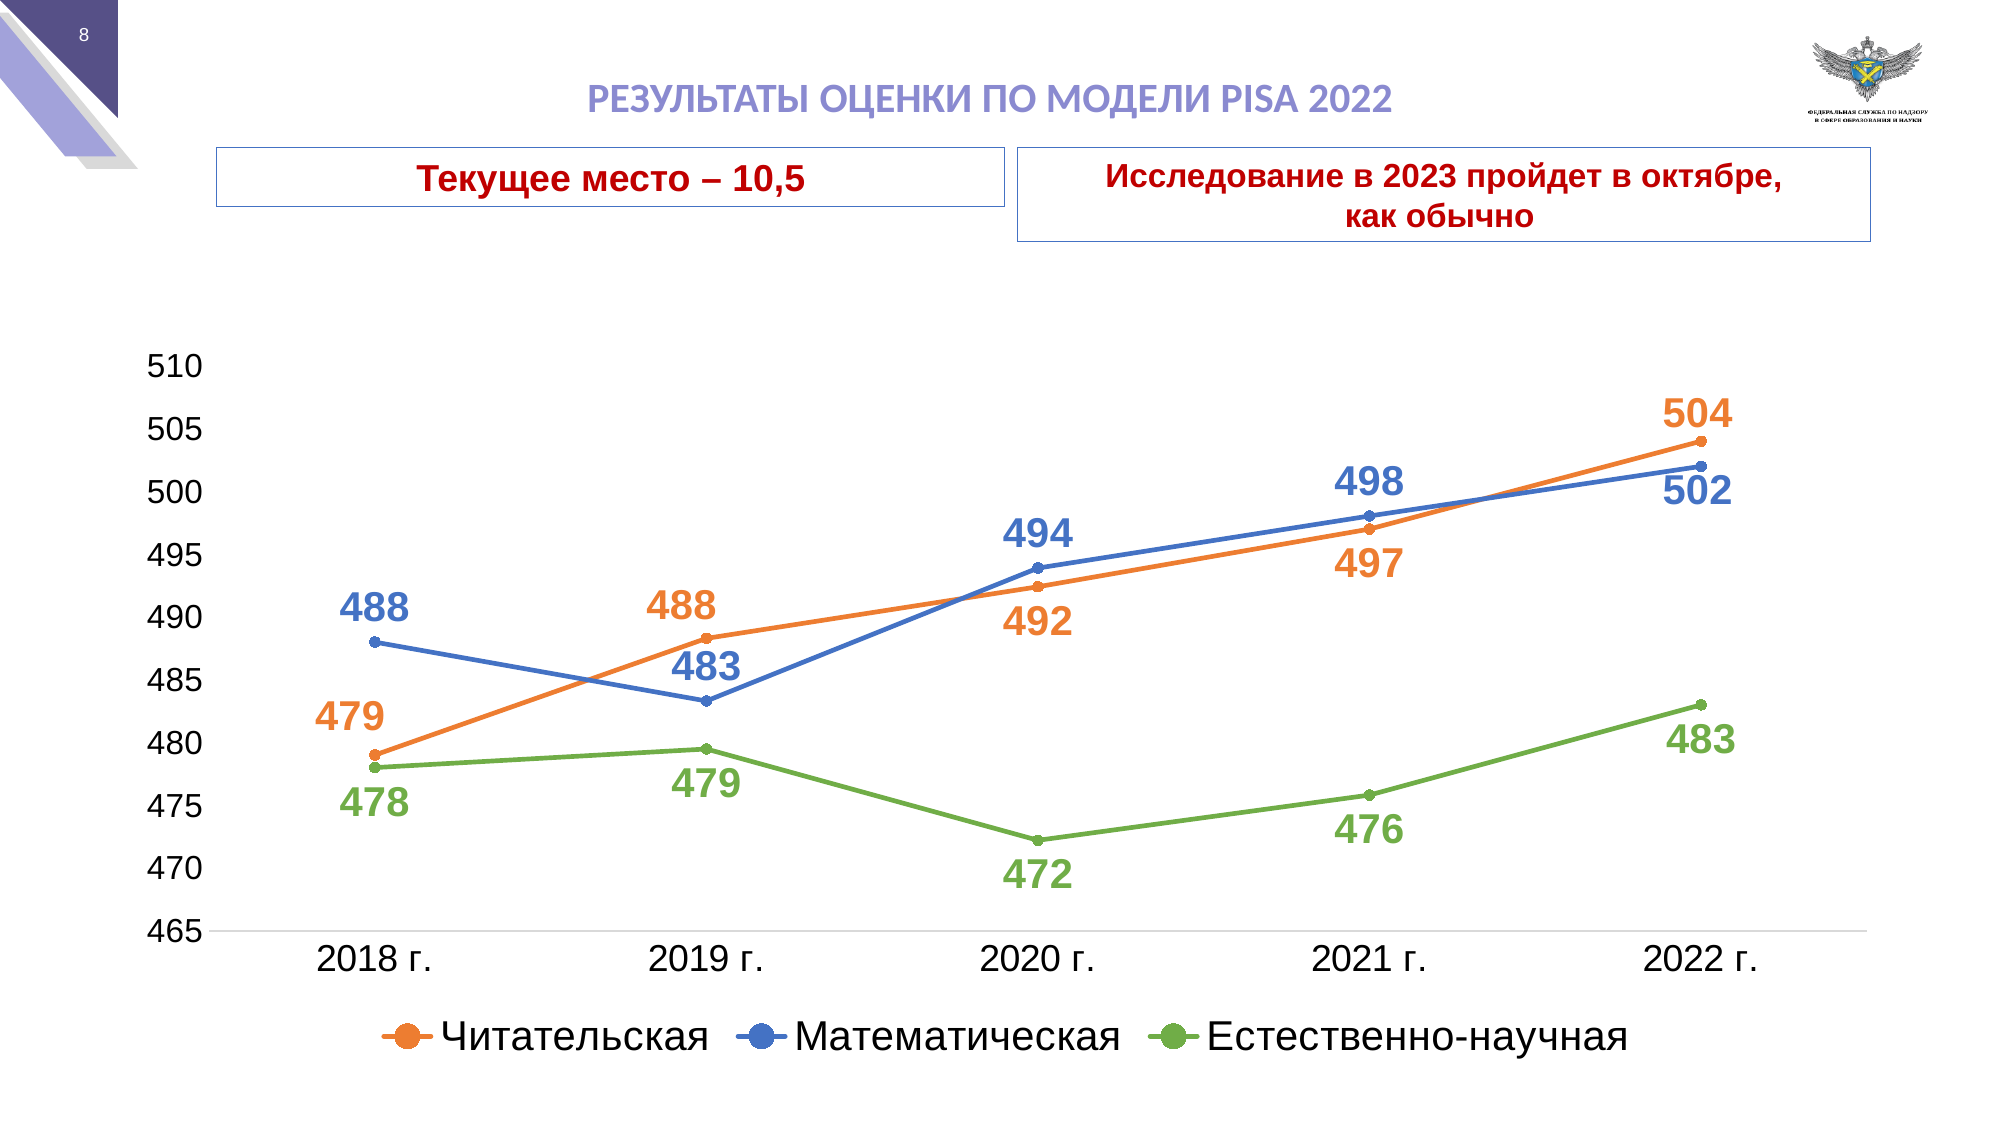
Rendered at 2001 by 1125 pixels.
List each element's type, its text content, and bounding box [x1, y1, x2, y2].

text_box Текущее место – 10,5 [216, 147, 1005, 207]
picture [1808, 35, 1928, 122]
text_box Результаты оценки по модели pisa 2022 [293, 63, 1688, 129]
text_box Исследование в 2023 пройдет в октябре, как обычно [1017, 147, 1871, 242]
chart [111, 333, 1903, 1069]
